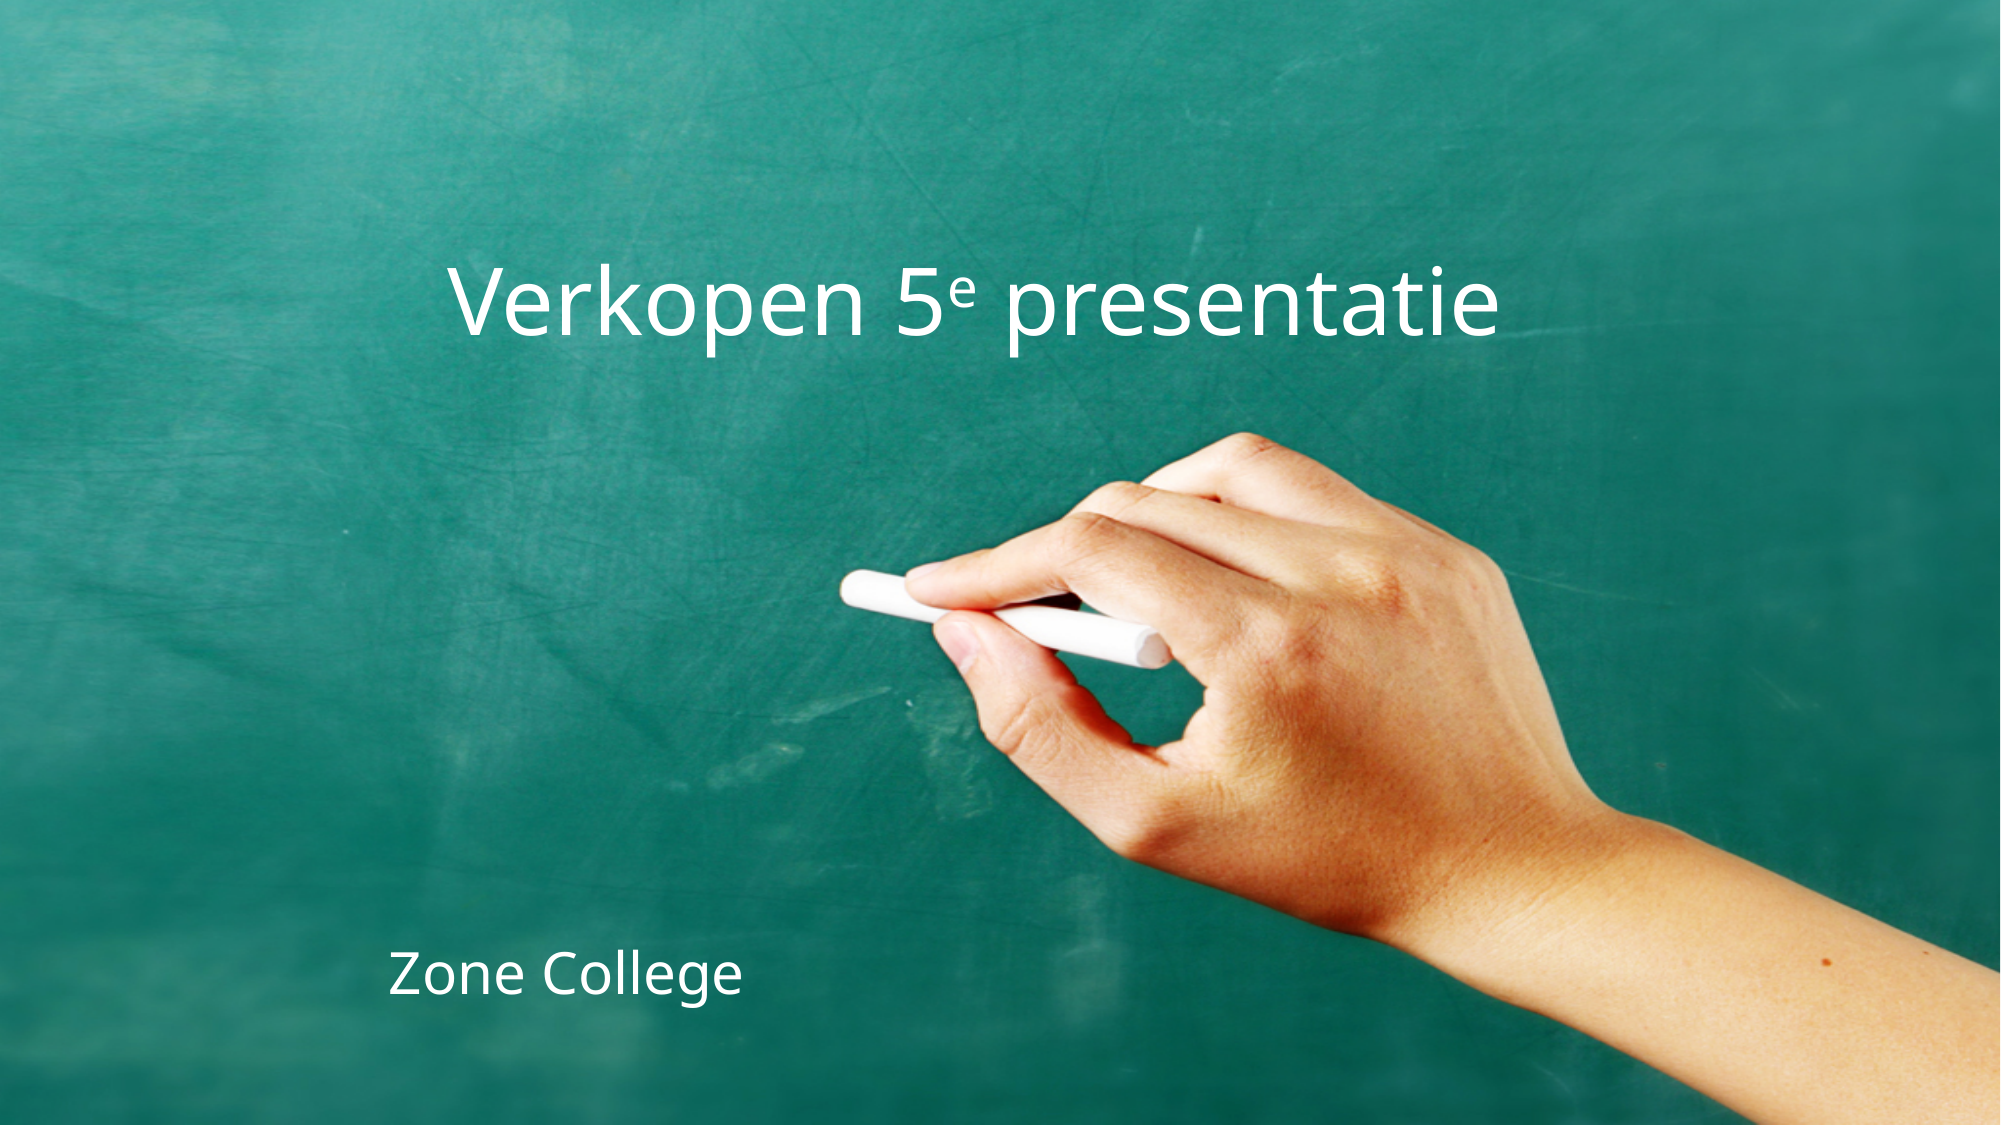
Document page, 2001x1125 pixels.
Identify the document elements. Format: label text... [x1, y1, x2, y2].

subtitle Zone College [373, 928, 1624, 1002]
title Verkopen 5e presentatie [350, 92, 1600, 504]
picture [0, 0, 2001, 1125]
